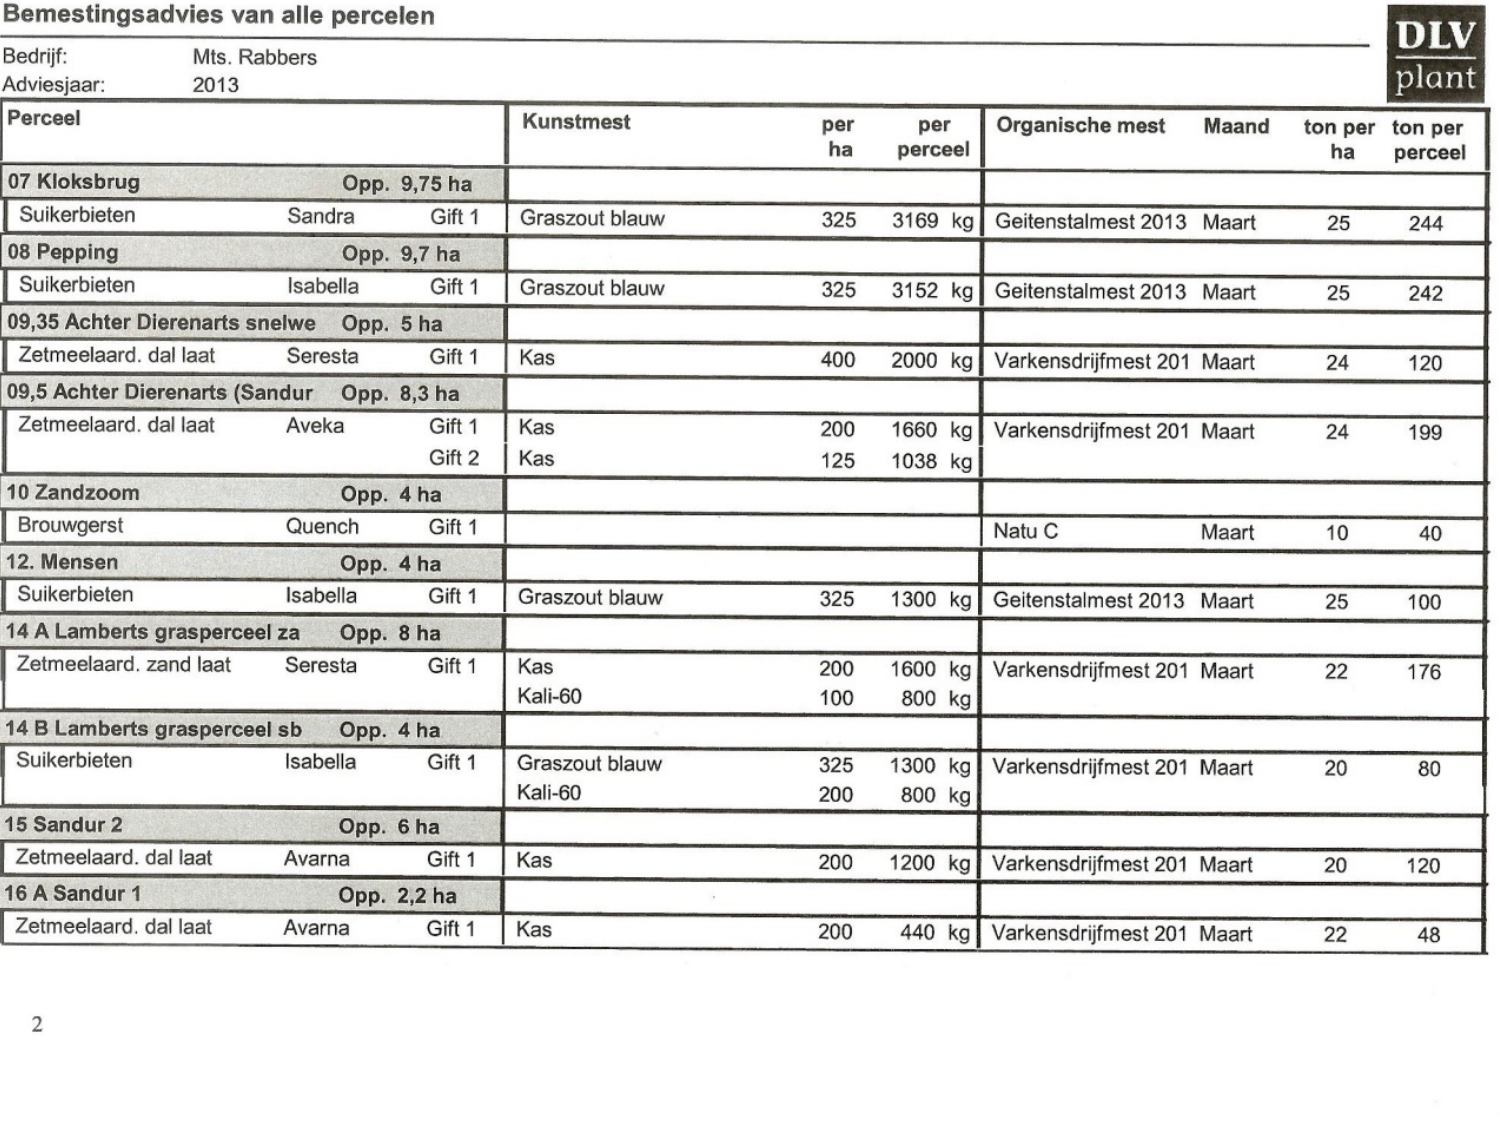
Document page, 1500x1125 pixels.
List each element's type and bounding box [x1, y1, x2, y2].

list [0, 0, 1500, 1125]
